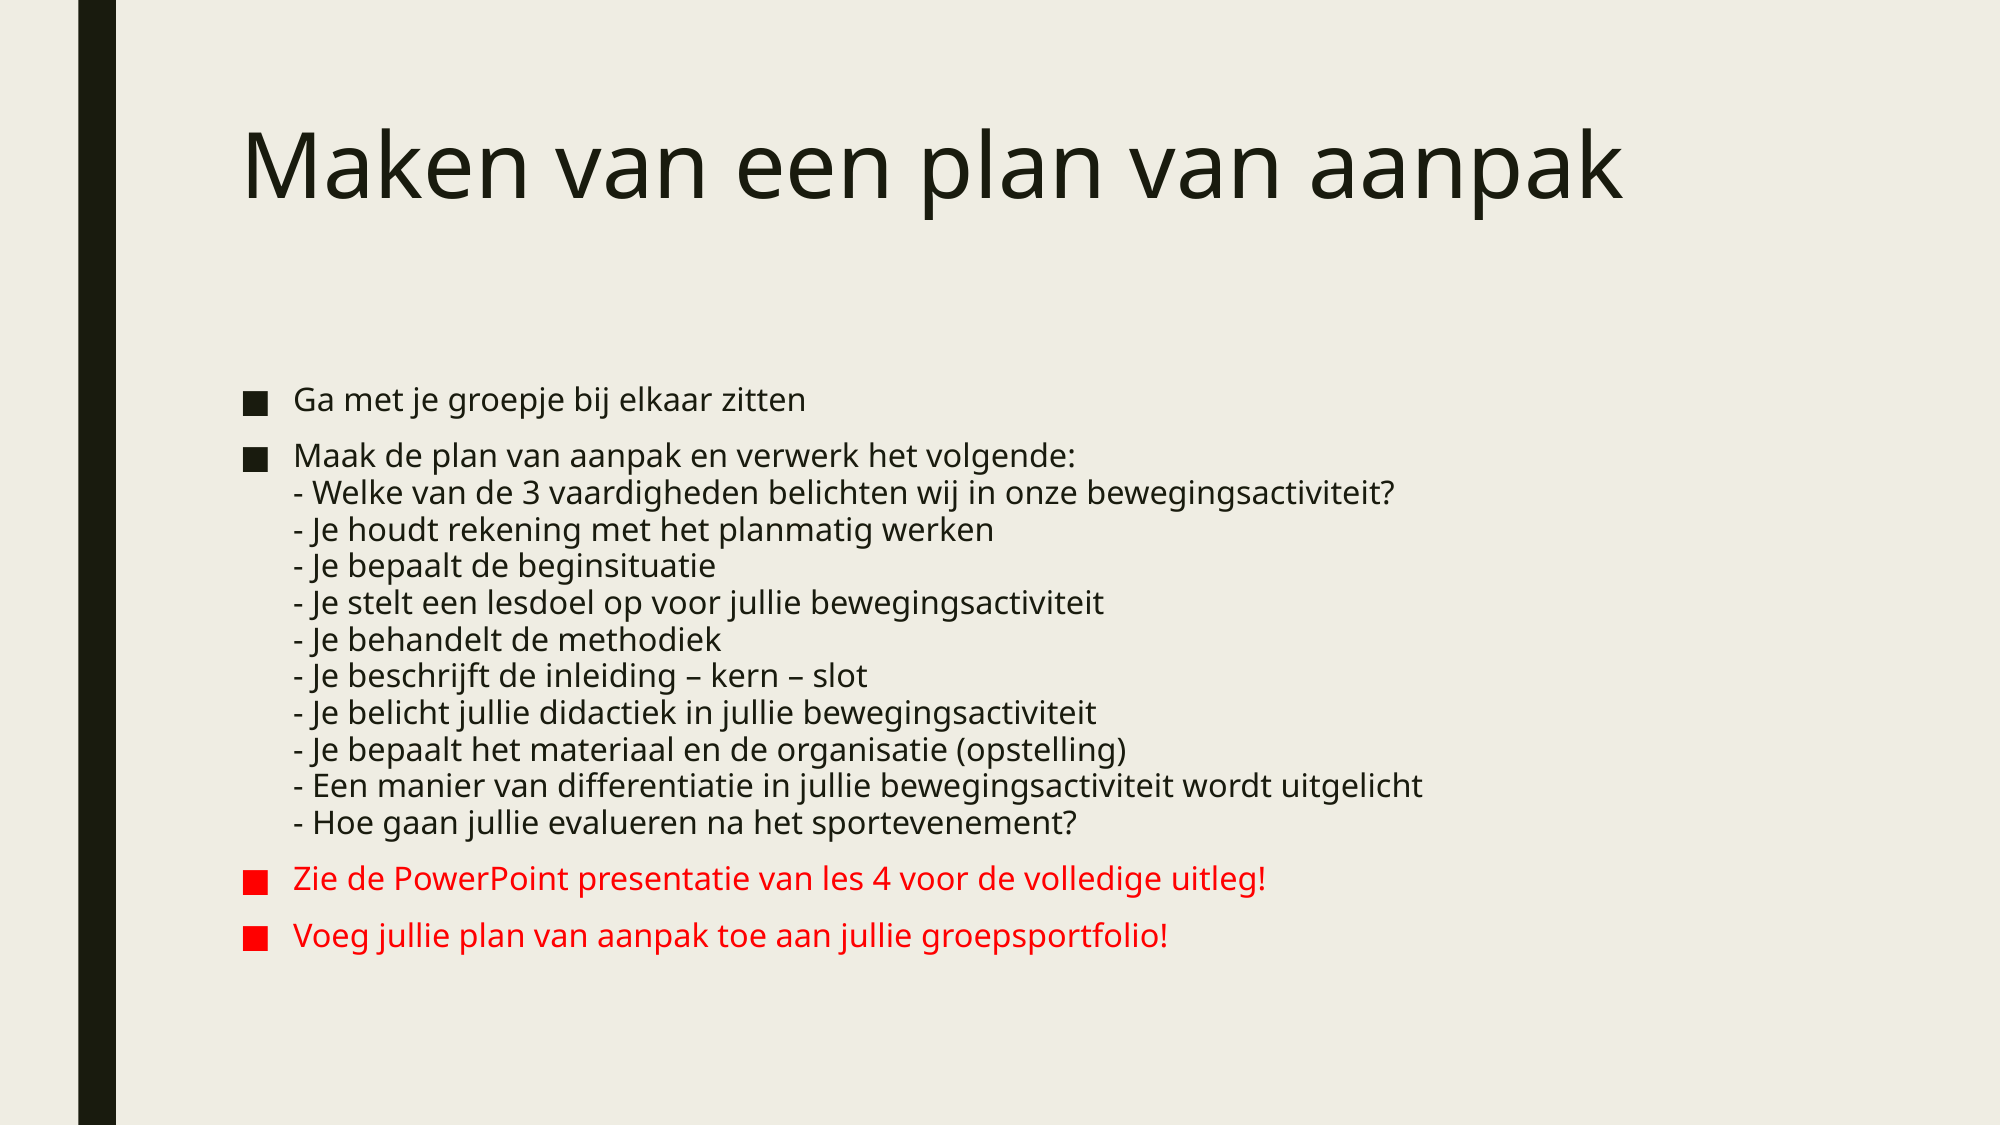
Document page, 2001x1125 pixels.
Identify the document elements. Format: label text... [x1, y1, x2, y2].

title Maken van een plan van aanpak [225, 112, 1800, 357]
list Ga met je groepje bij elkaar zitten Maak de plan van aanpak en verwerk het volgende: - Welke van de 3 vaardigheden belichten wij in onze bewegingsactiviteit? - Je houdt rekening met het planmatig werken - Je bepaalt de beginsituatie - Je stelt een lesdoel op voor jullie bewegingsactiviteit - Je behandelt de methodiek - Je beschrijft de inleiding – kern – slot - Je belicht jullie didactiek in jullie bewegingsactiviteit - Je bepaalt het materiaal en de organisatie (opstelling) - Een manier van differentiatie in jullie bewegingsactiviteit wordt uitgelicht - Hoe gaan jullie evalueren na het sportevenement? Zie de PowerPoint presentatie van les 4 voor de volledige uitleg! Voeg jullie plan van aanpak toe aan jullie groepsportfolio! [225, 375, 1800, 963]
